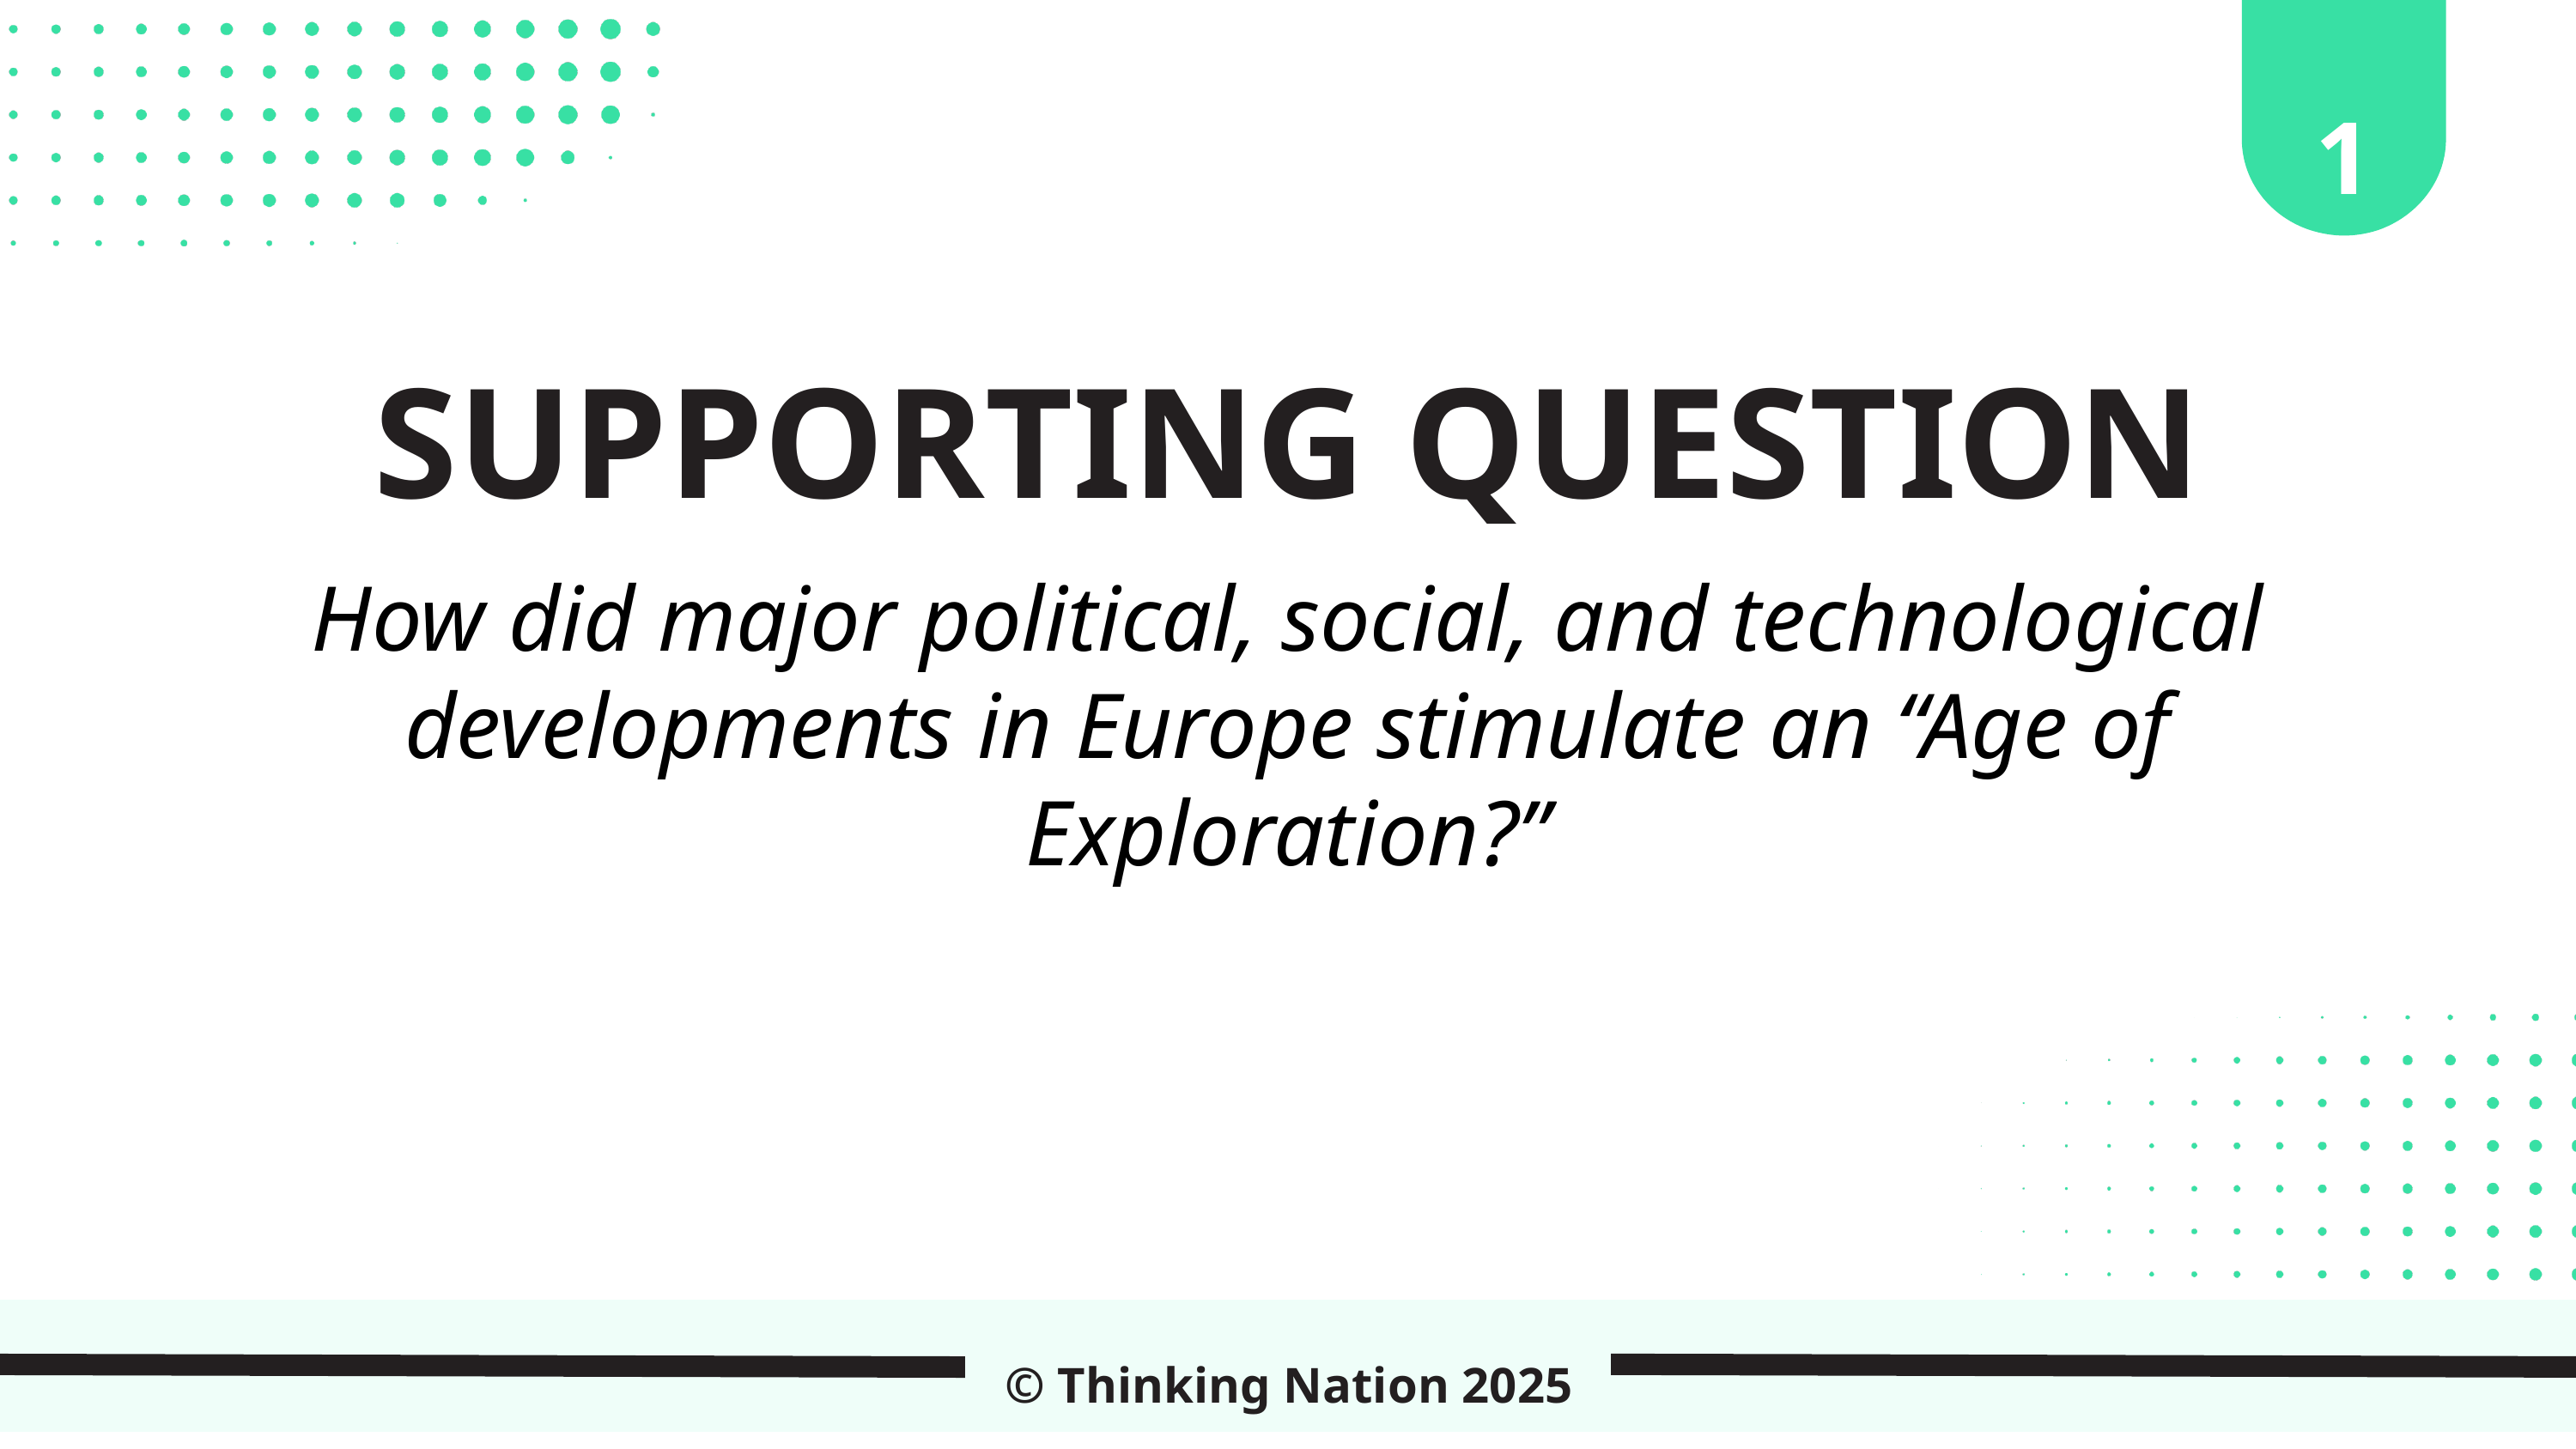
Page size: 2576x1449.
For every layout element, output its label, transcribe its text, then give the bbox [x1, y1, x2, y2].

text_box [0, 0, 660, 246]
text_box [1938, 1013, 2576, 1299]
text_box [0, 1299, 2576, 1433]
text_box How did major political, social, and technological developments in Europe stimulate an “Age of Exploration?” [295, 561, 2281, 884]
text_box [2233, 0, 2455, 236]
text_box SUPPORTING QUESTION [359, 273, 2216, 530]
